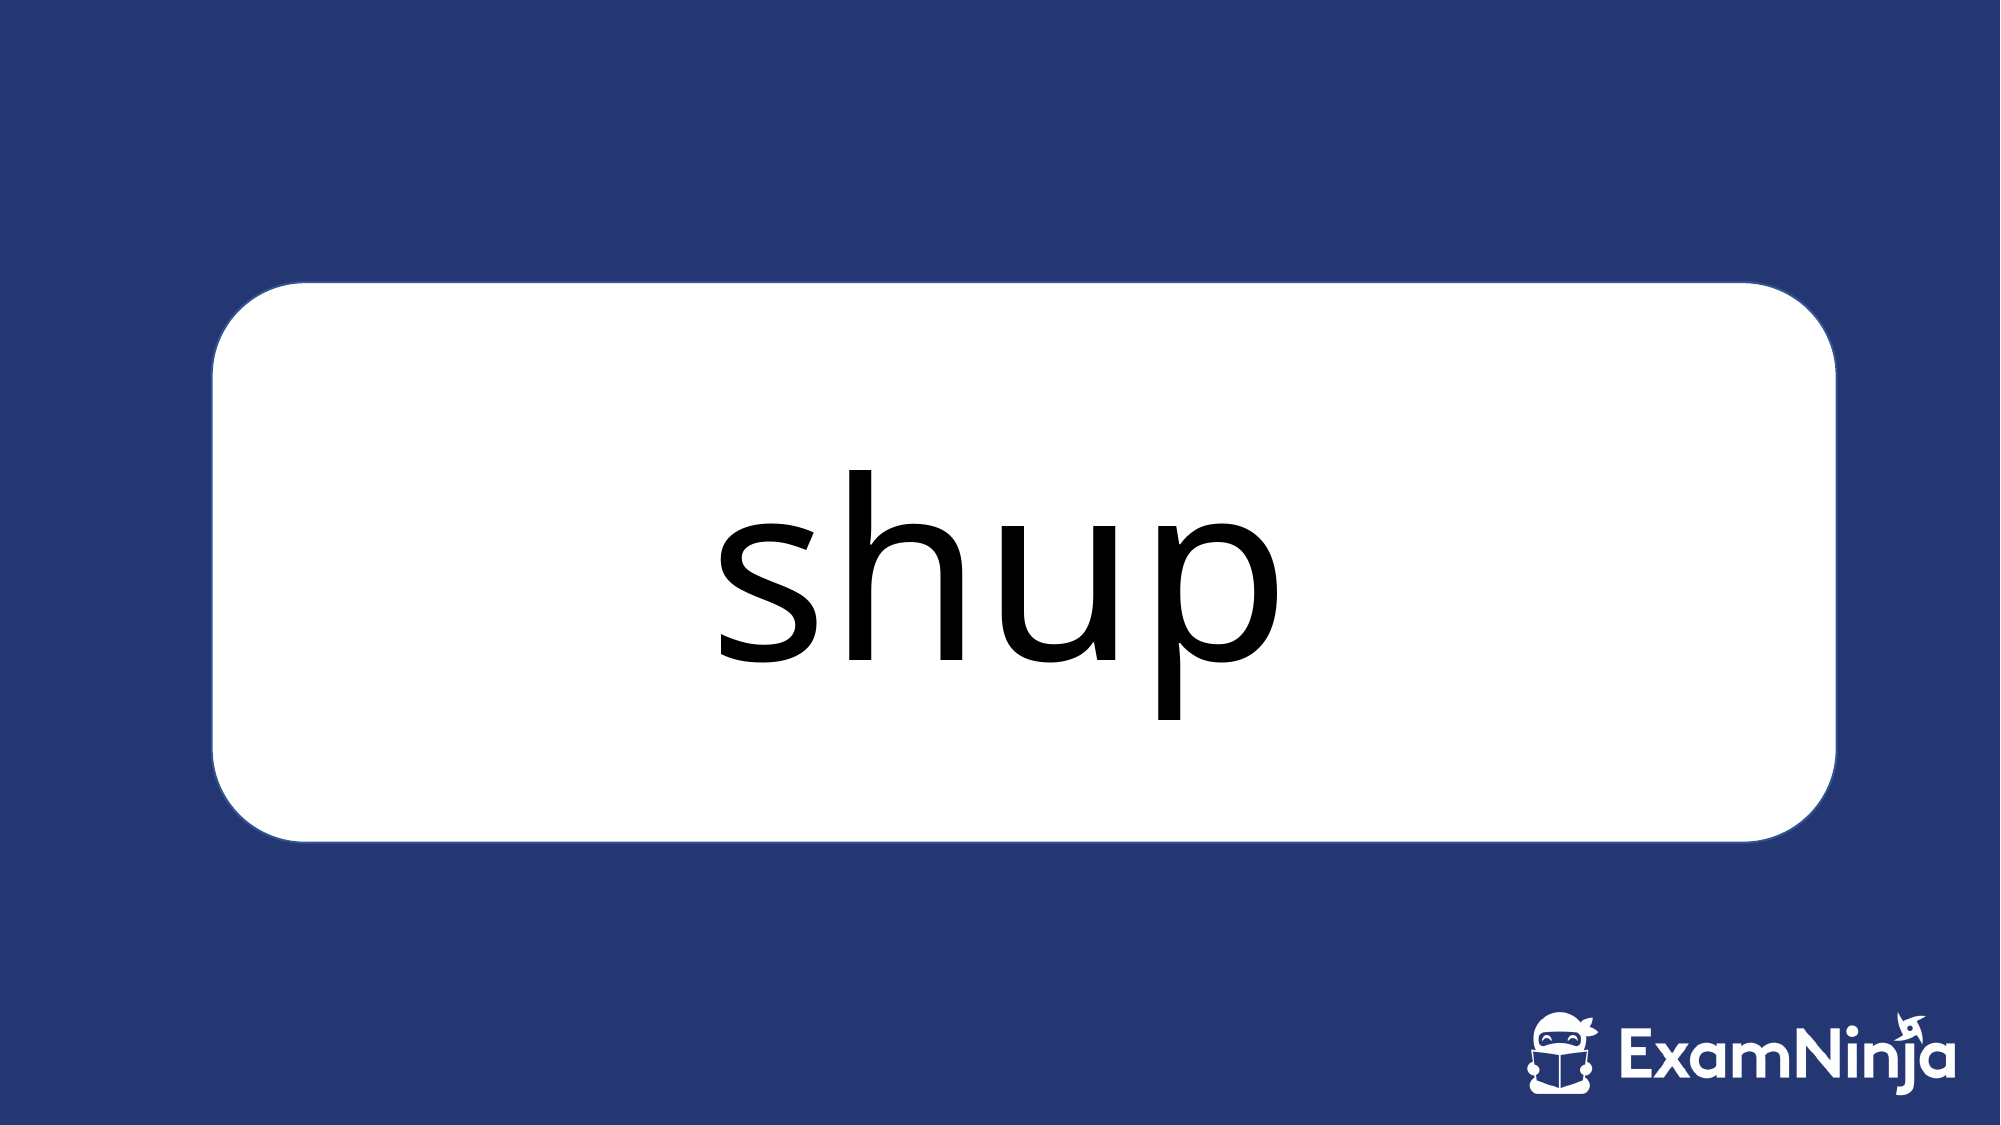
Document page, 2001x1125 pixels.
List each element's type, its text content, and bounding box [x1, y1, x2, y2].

picture [1501, 1003, 1979, 1102]
text_box shup [143, 403, 1857, 719]
text_box [210, 281, 1838, 403]
text_box [210, 719, 1838, 844]
